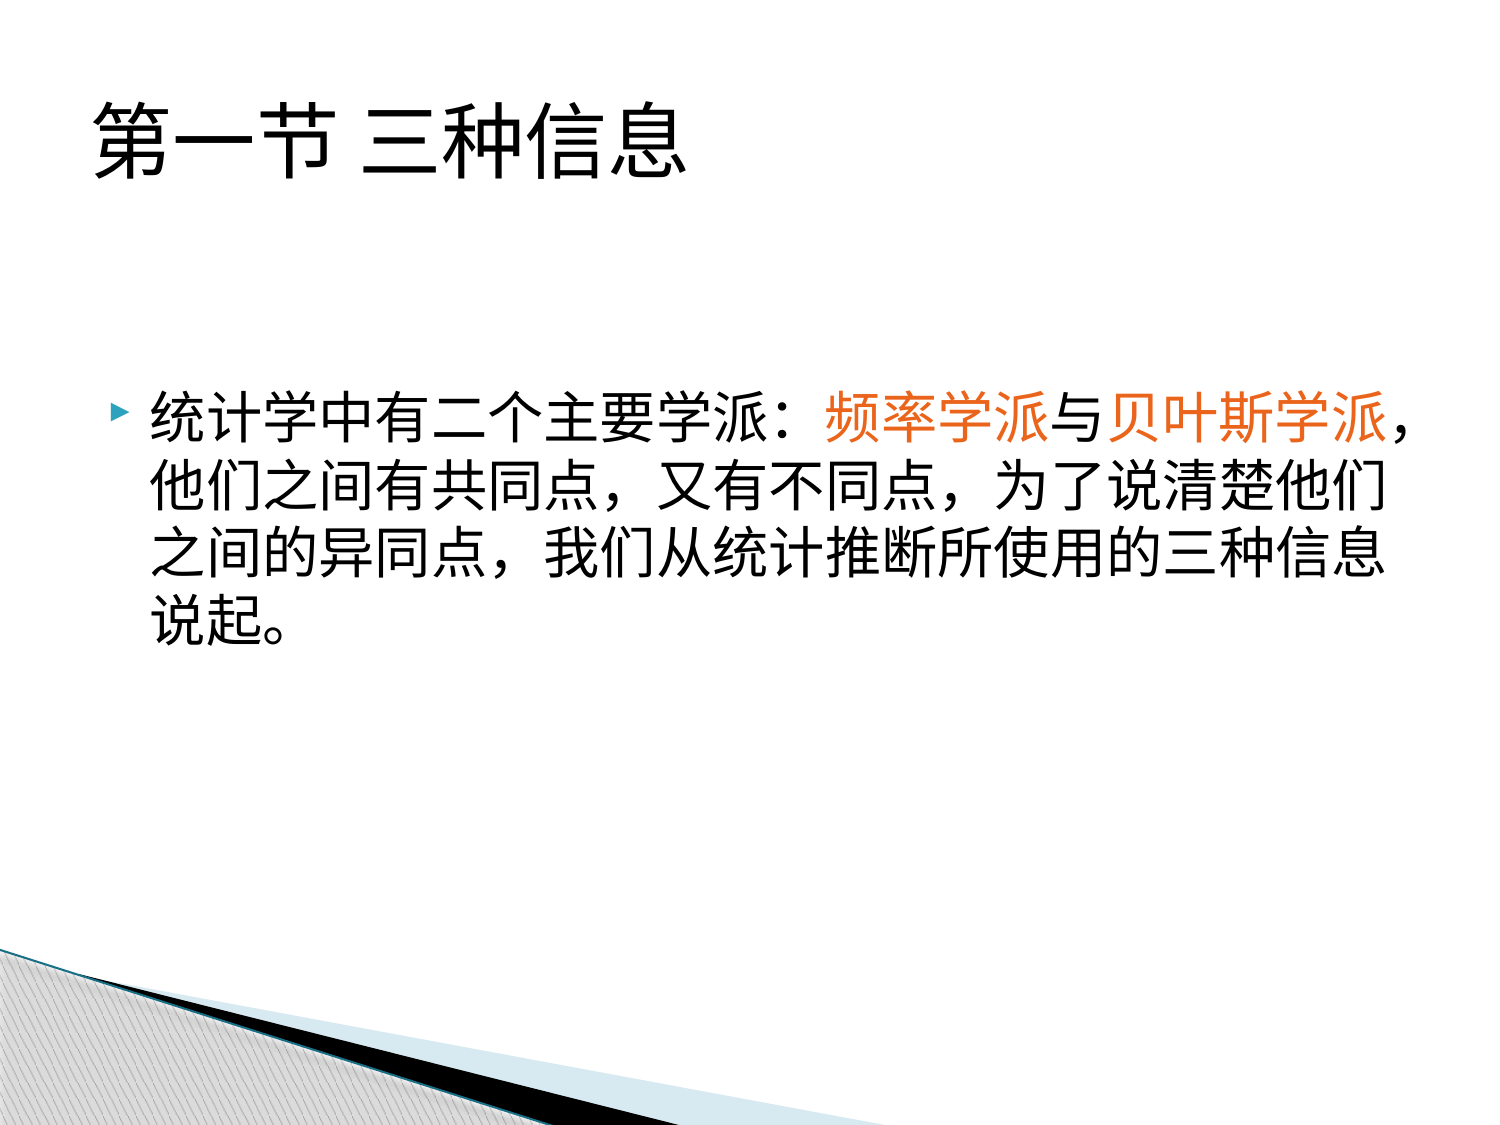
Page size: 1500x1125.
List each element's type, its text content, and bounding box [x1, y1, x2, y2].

title 第一节 三种信息 [75, 45, 1425, 233]
list 统计学中有二个主要学派：频率学派与贝叶斯学派，他们之间有共同点，又有不同点，为了说清楚他们之间的异同点，我们从统计推断所使用的三种信息说起。 [75, 375, 1425, 986]
